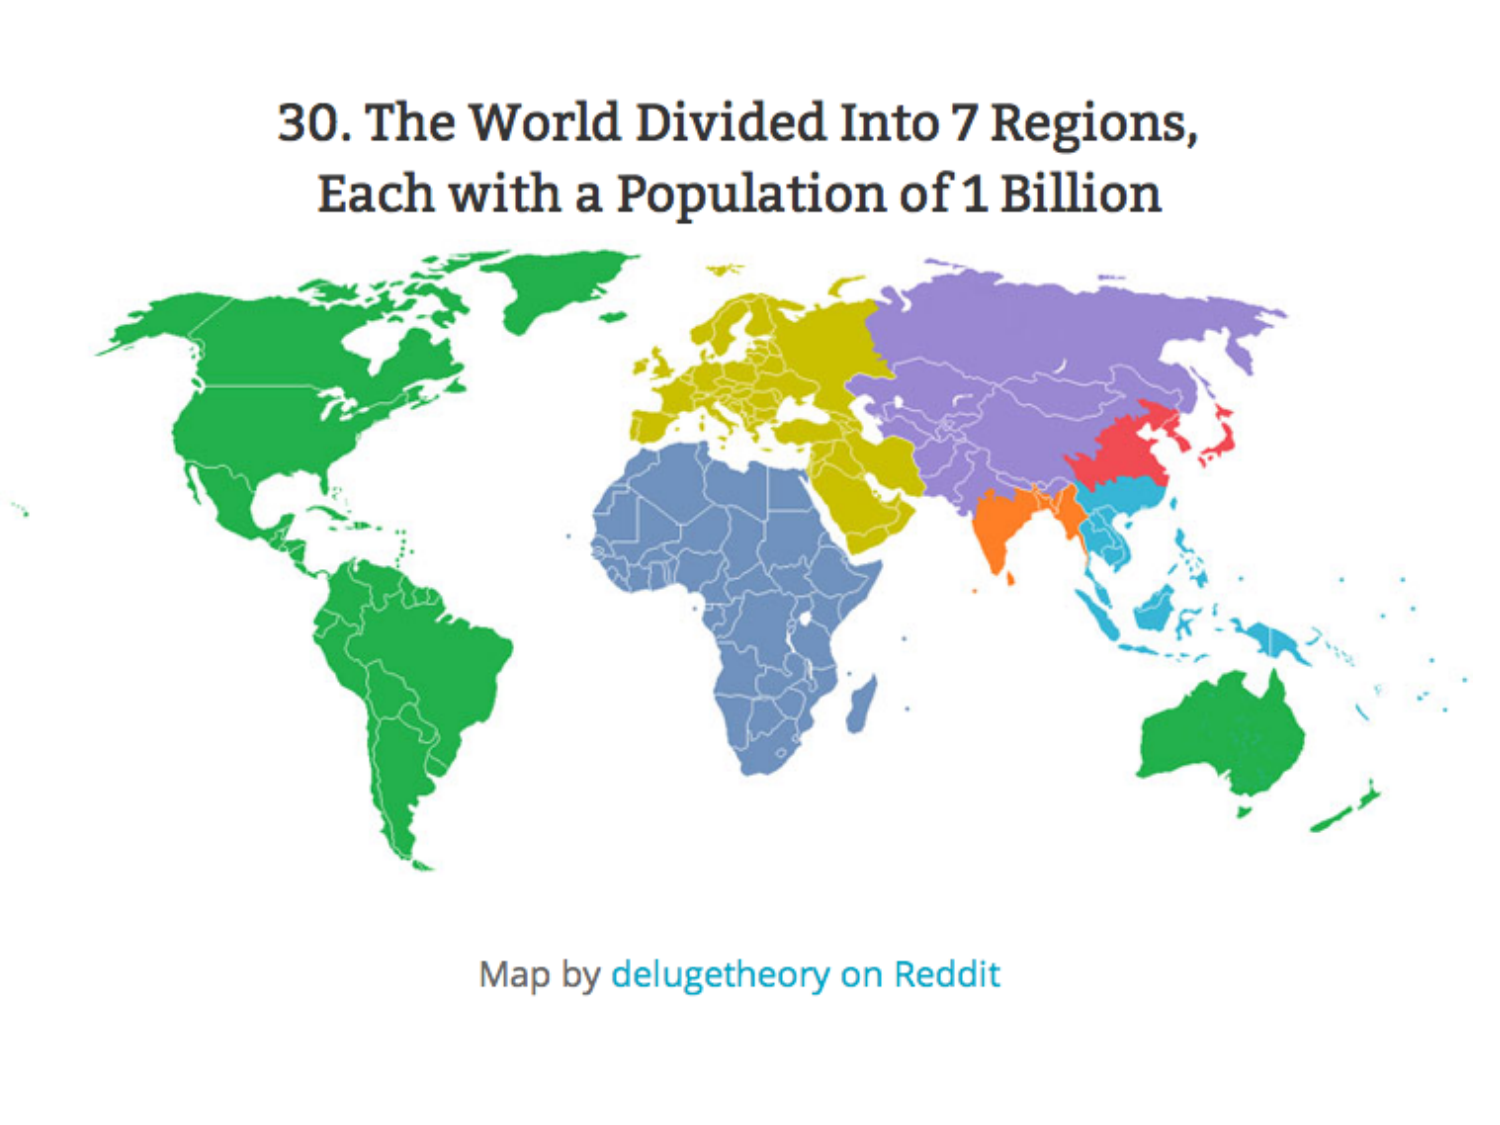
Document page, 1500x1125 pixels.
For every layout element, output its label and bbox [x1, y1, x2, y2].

list [0, 70, 1500, 1006]
